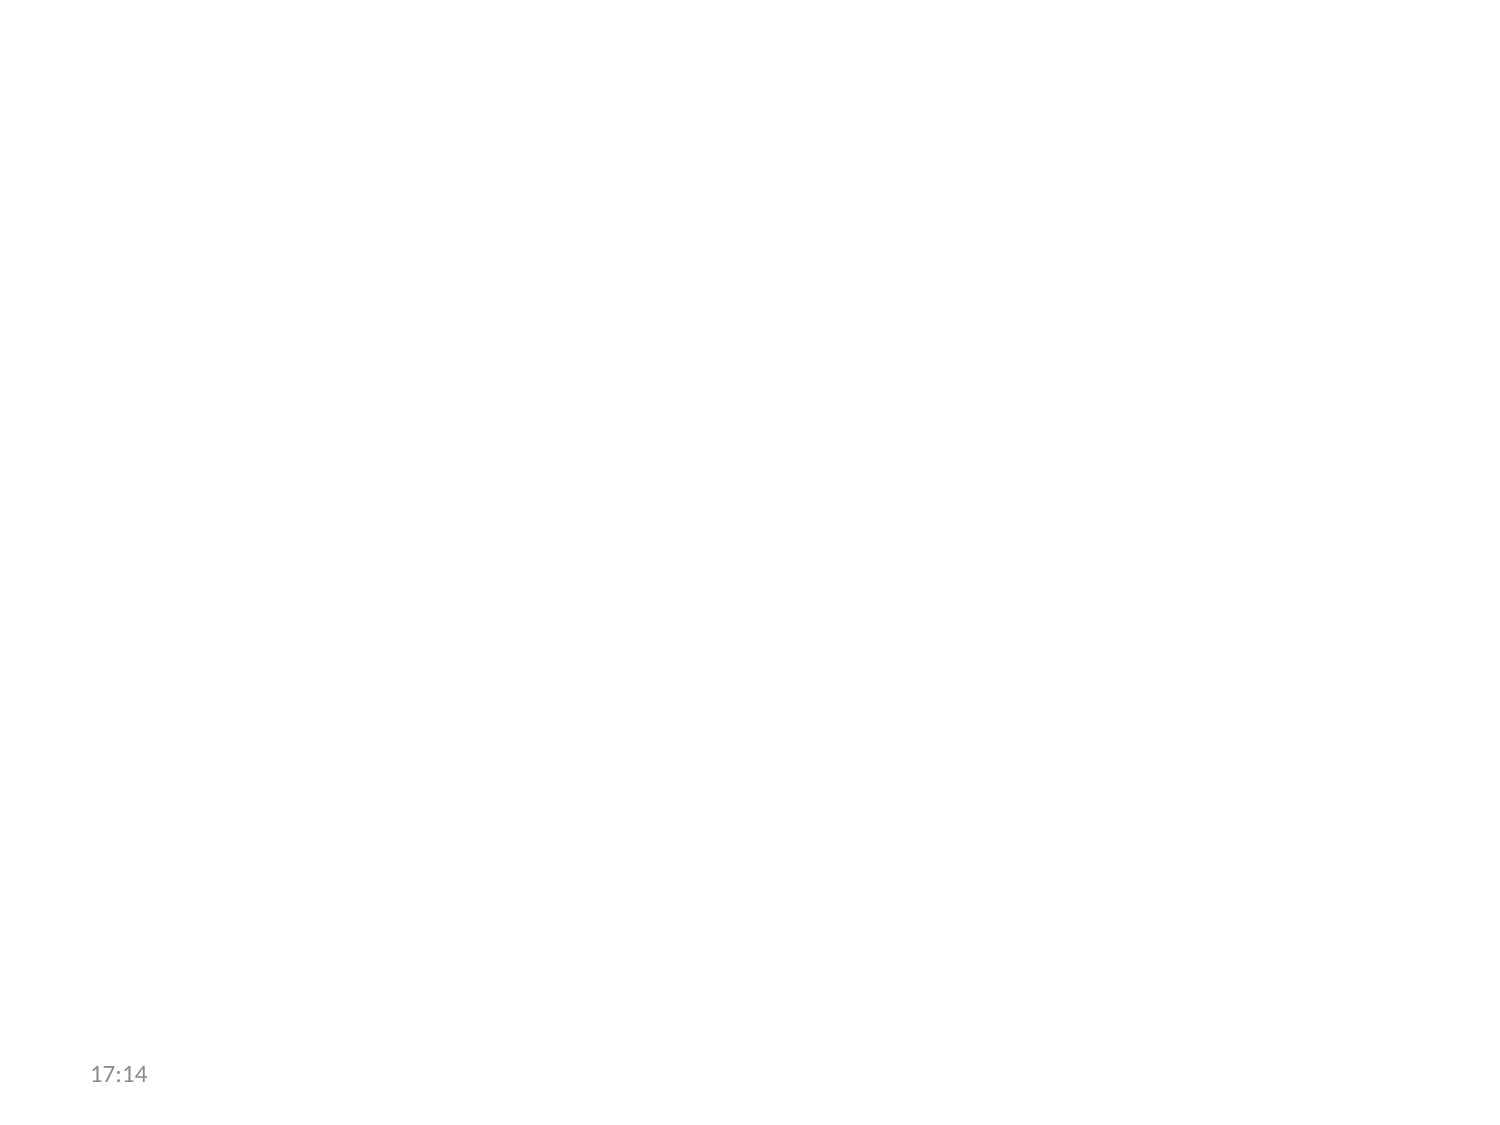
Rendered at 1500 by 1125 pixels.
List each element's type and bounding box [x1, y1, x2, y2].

slide_number [75, 1042, 425, 1103]
